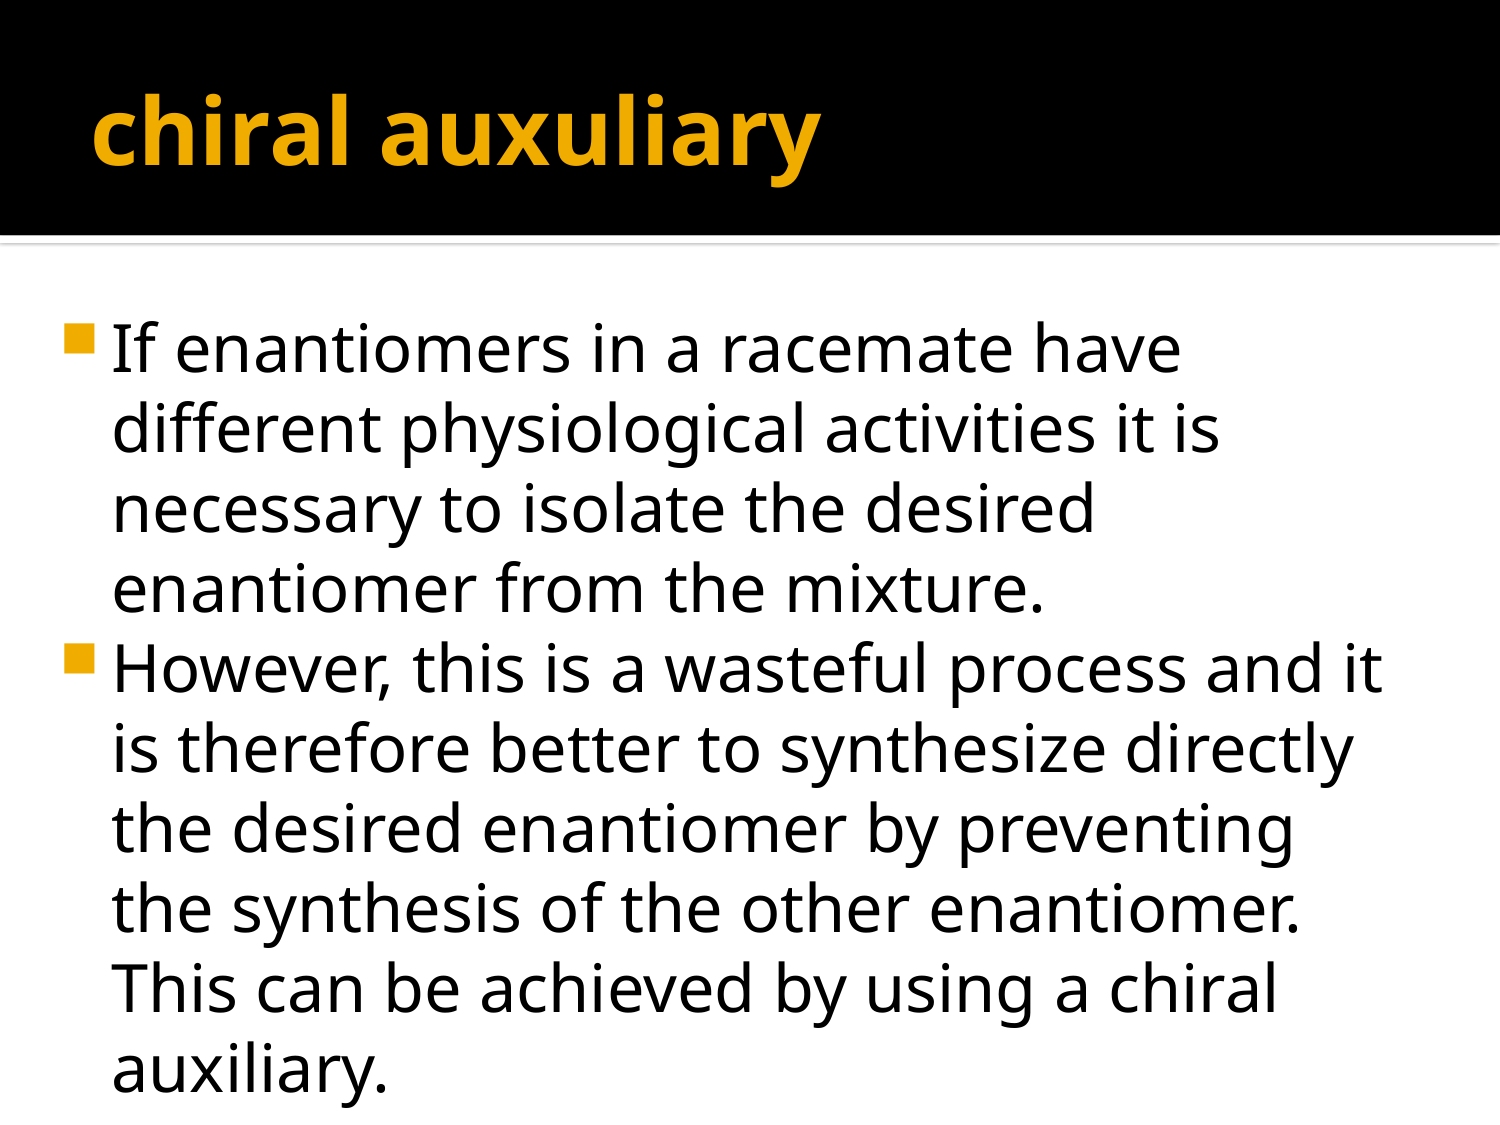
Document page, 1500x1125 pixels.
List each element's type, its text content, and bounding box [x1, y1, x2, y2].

title chiral auxuliary [75, 25, 1425, 231]
list If enantiomers in a racemate have different physiological activities it is necessary to isolate the desired enantiomer from the mixture. However, this is a wasteful process and it is therefore better to synthesize directly the desired enantiomer by preventing the synthesis of the other enantiomer. This can be achieved by using a chiral auxiliary. [30, 291, 1425, 1050]
